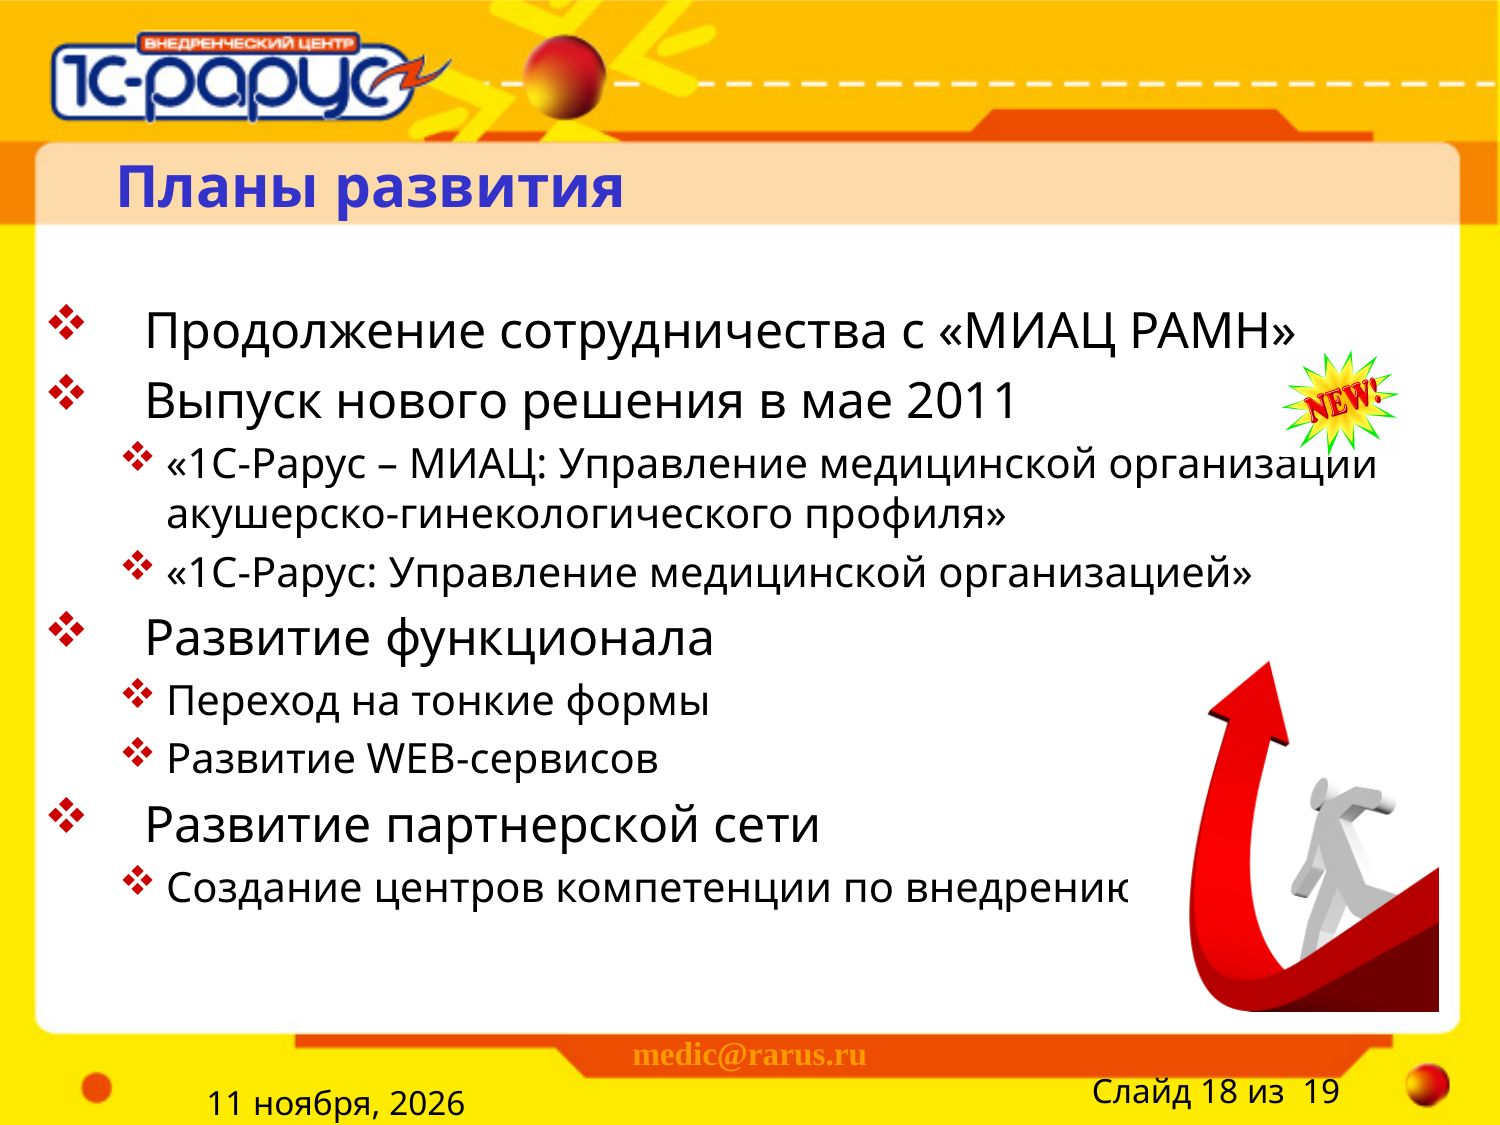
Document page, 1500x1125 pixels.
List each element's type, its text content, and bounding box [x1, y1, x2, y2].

picture [0, 0, 1500, 1125]
title Планы развития [100, 136, 1454, 232]
text_box Продолжение сотрудничества с «МИАЦ РАМН» Выпуск нового решения в мае 2011 «1С-Рарус – МИАЦ: Управление медицинской организации акушерско-гинекологического профиля» «1С-Рарус: Управление медицинской организацией» Развитие функционала Переход на тонкие формы Развитие WEB-сервисов Развитие партнерской сети Создание центров компетенции по внедрению [29, 278, 1447, 752]
text_box medic@rarus.ru [512, 1024, 988, 1103]
text_box 18 мая 2011 г. [183, 1034, 703, 1125]
